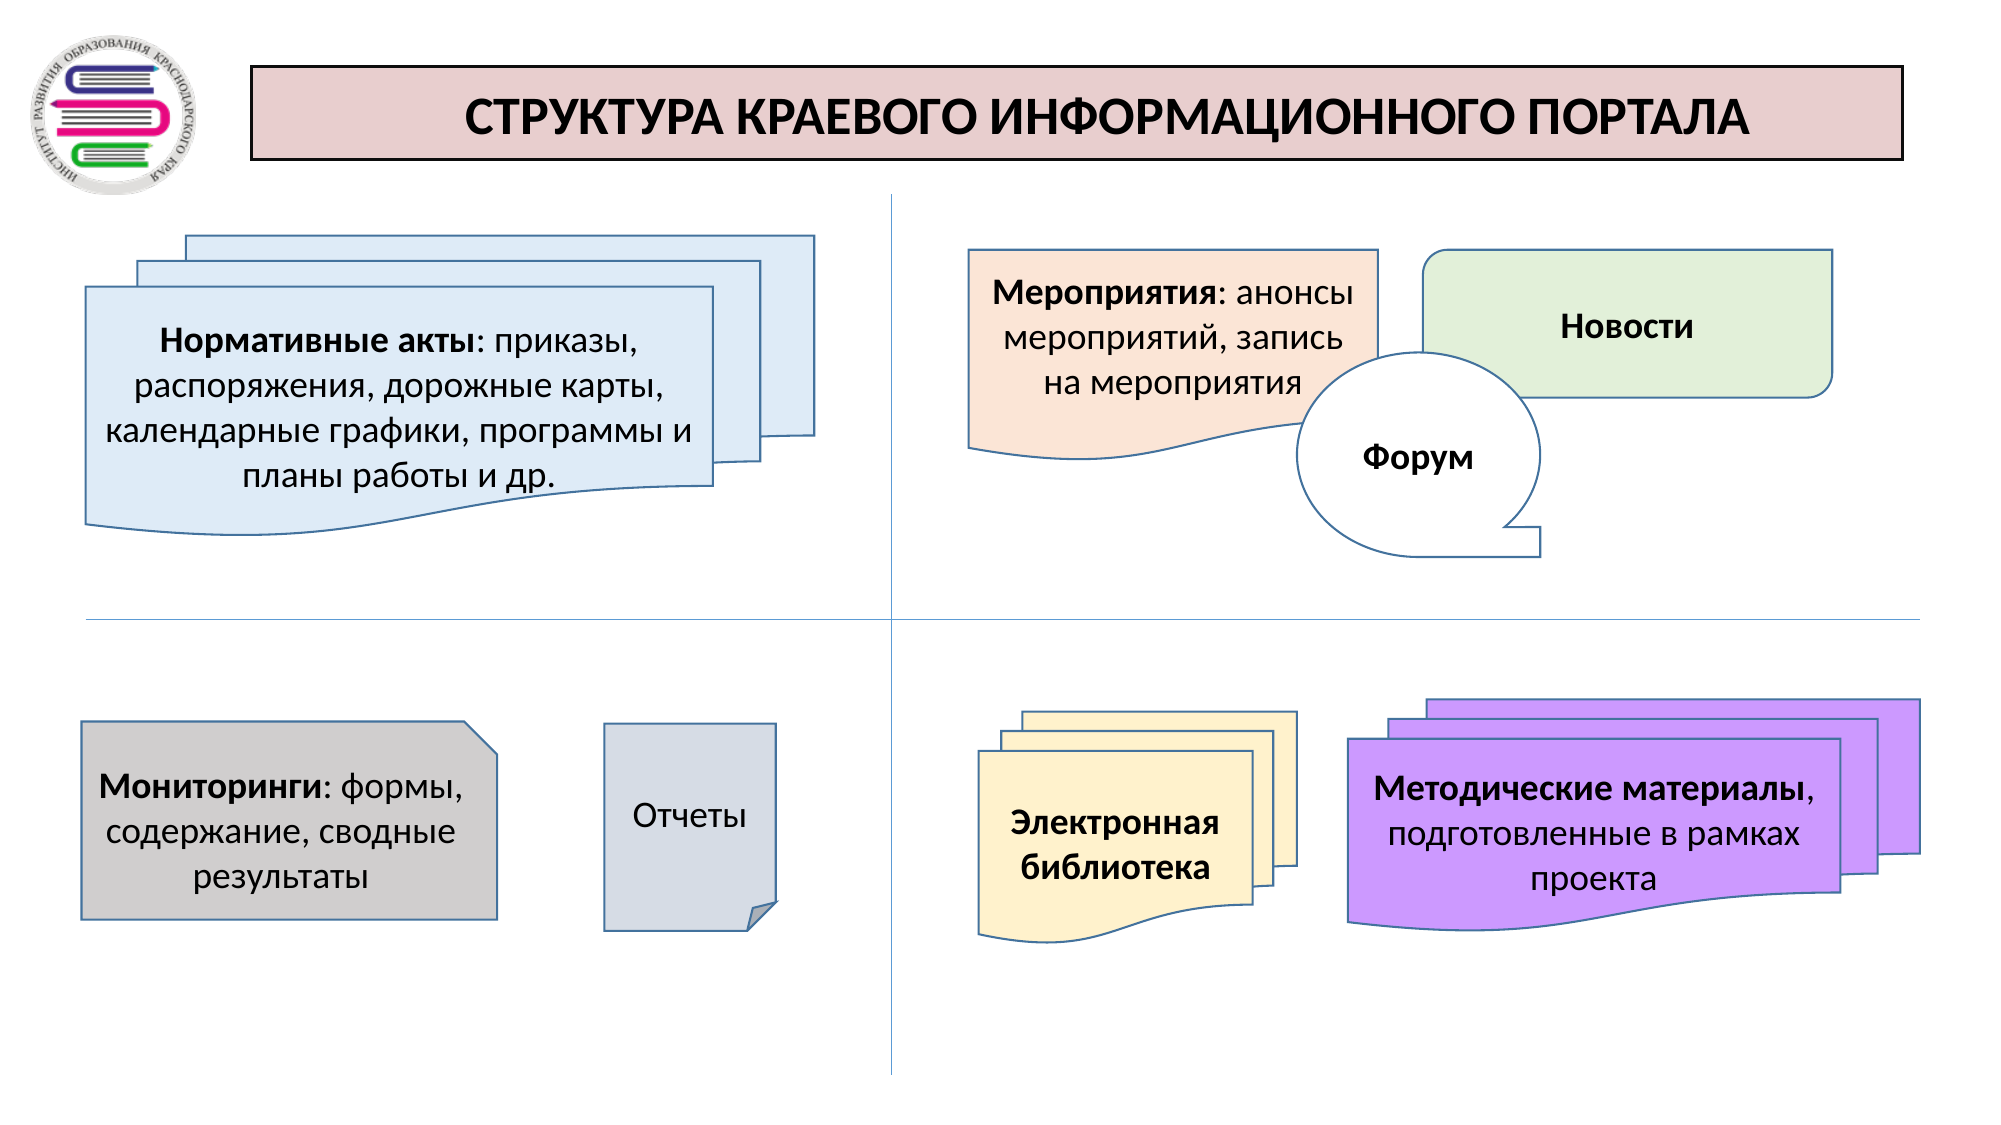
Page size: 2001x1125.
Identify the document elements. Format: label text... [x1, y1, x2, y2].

text_box Мониторинги: формы, содержание, сводные результаты [80, 720, 499, 921]
text_box Нормативные акты: приказы, распоряжения, дорожные карты, календарные графики, программы и планы работы и др. [84, 234, 816, 536]
text_box Мероприятия: анонсы мероприятий, запись на мероприятия [967, 248, 1379, 461]
text_box Отчеты [603, 722, 780, 932]
text_box Электронная библиотека [977, 710, 1298, 944]
text_box Форум [1295, 351, 1542, 559]
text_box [30, 35, 1903, 195]
text_box Методические материалы, подготовленные в рамках проекта [1346, 698, 1921, 932]
text_box Новости [1421, 248, 1834, 399]
